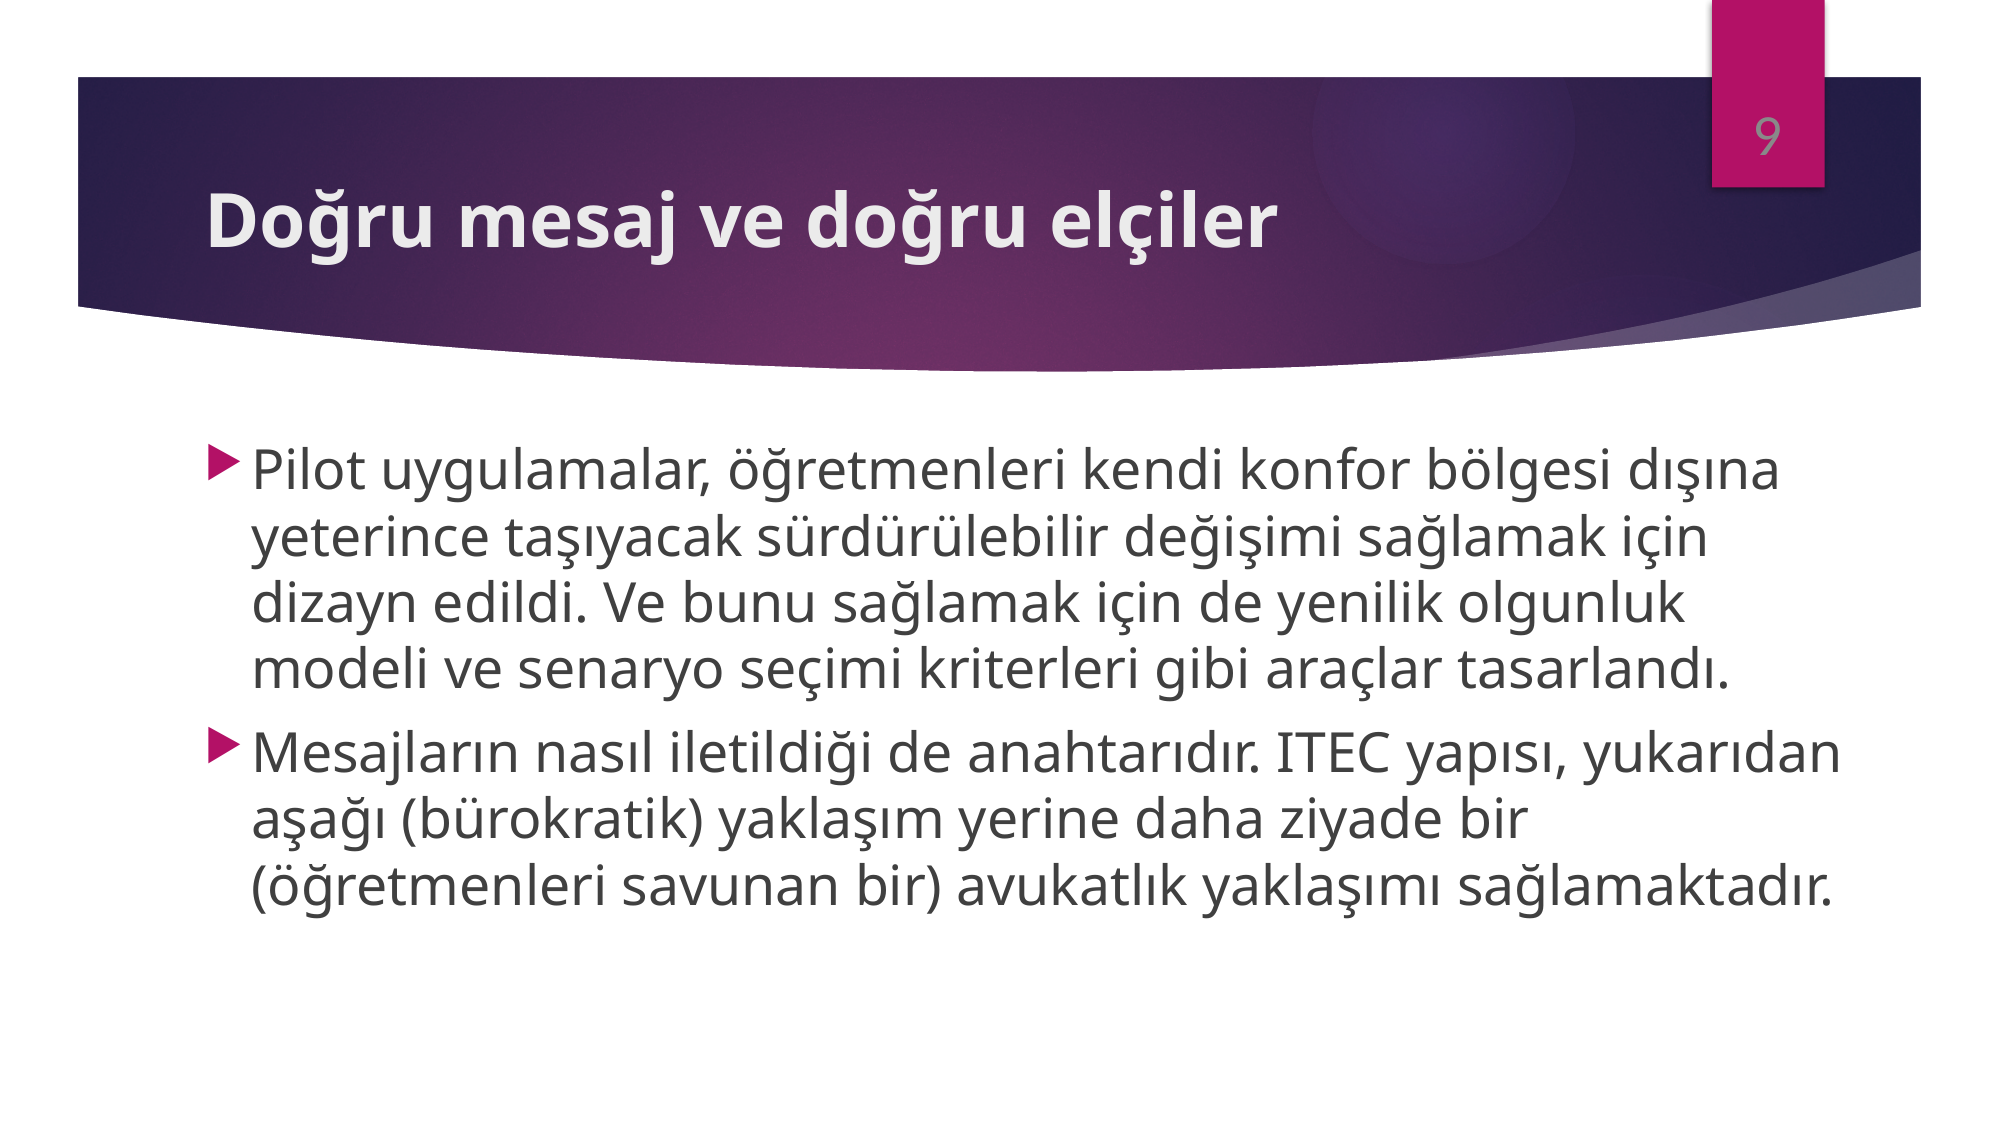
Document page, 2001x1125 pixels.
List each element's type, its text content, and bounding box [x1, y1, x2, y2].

slide_number 9 [1698, 48, 1836, 175]
title Doğru mesaj ve doğru elçiler [189, 159, 1627, 276]
list Pilot uygulamalar, öğretmenleri kendi konfor bölgesi dışına yeterince taşıyacak sürdürülebilir değişimi sağlamak için dizayn edildi. Ve bunu sağlamak için de yenilik olgunluk modeli ve senaryo seçimi kriterleri gibi araçlar tasarlandı. Mesajların nasıl iletildiği de anahtarıdır. ITEC yapısı, yukarıdan aşağı (bürokratik) yaklaşım yerine daha ziyade bir (öğretmenleri savunan bir) avukatlık yaklaşımı sağlamaktadır. [189, 427, 1873, 988]
